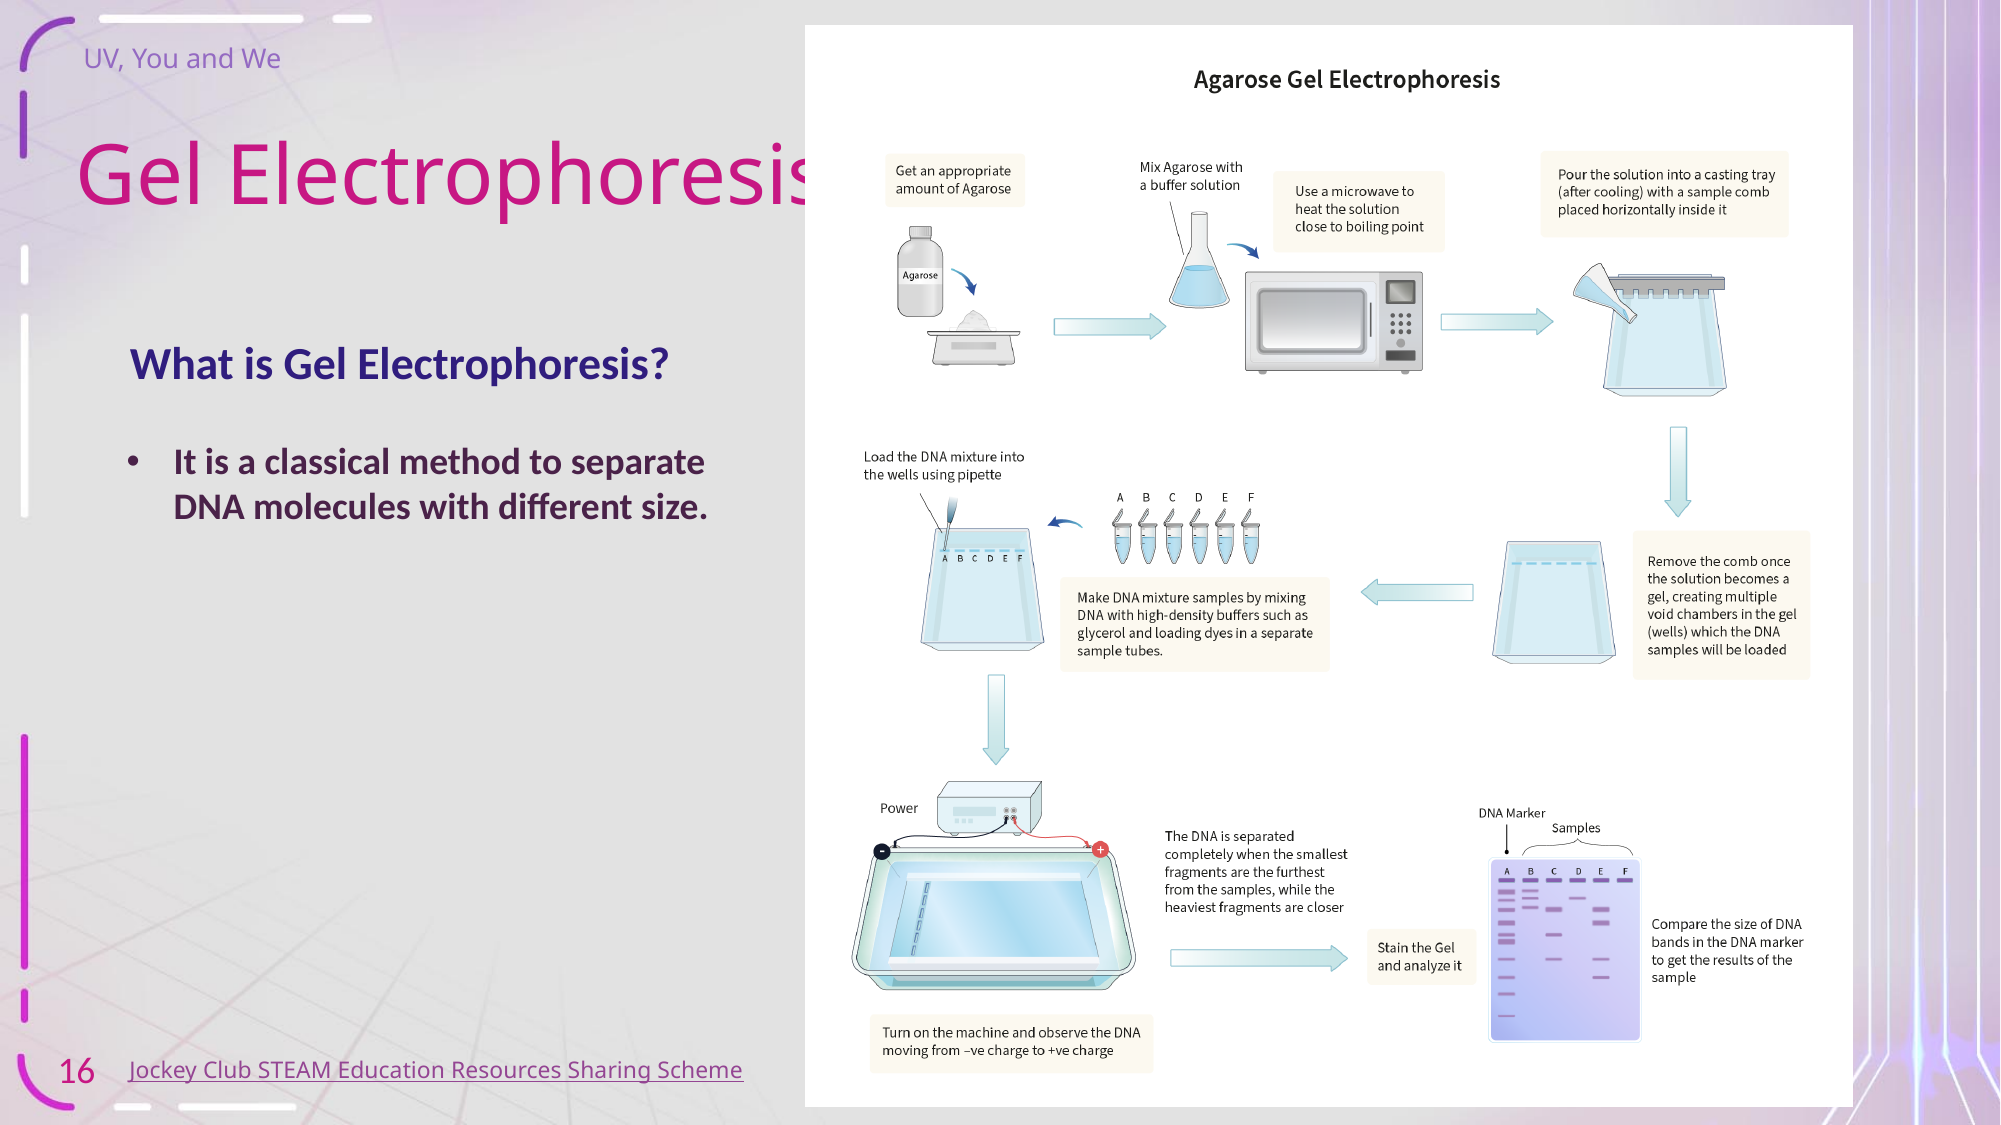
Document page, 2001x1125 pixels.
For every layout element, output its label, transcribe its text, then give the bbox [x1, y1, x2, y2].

text_box What is Gel Electrophoresis? [114, 326, 686, 397]
picture [0, 0, 2001, 1125]
title Gel Electrophoresis [61, 63, 799, 279]
text_box It is a classical method to separate DNA molecules with different size. [111, 430, 747, 535]
